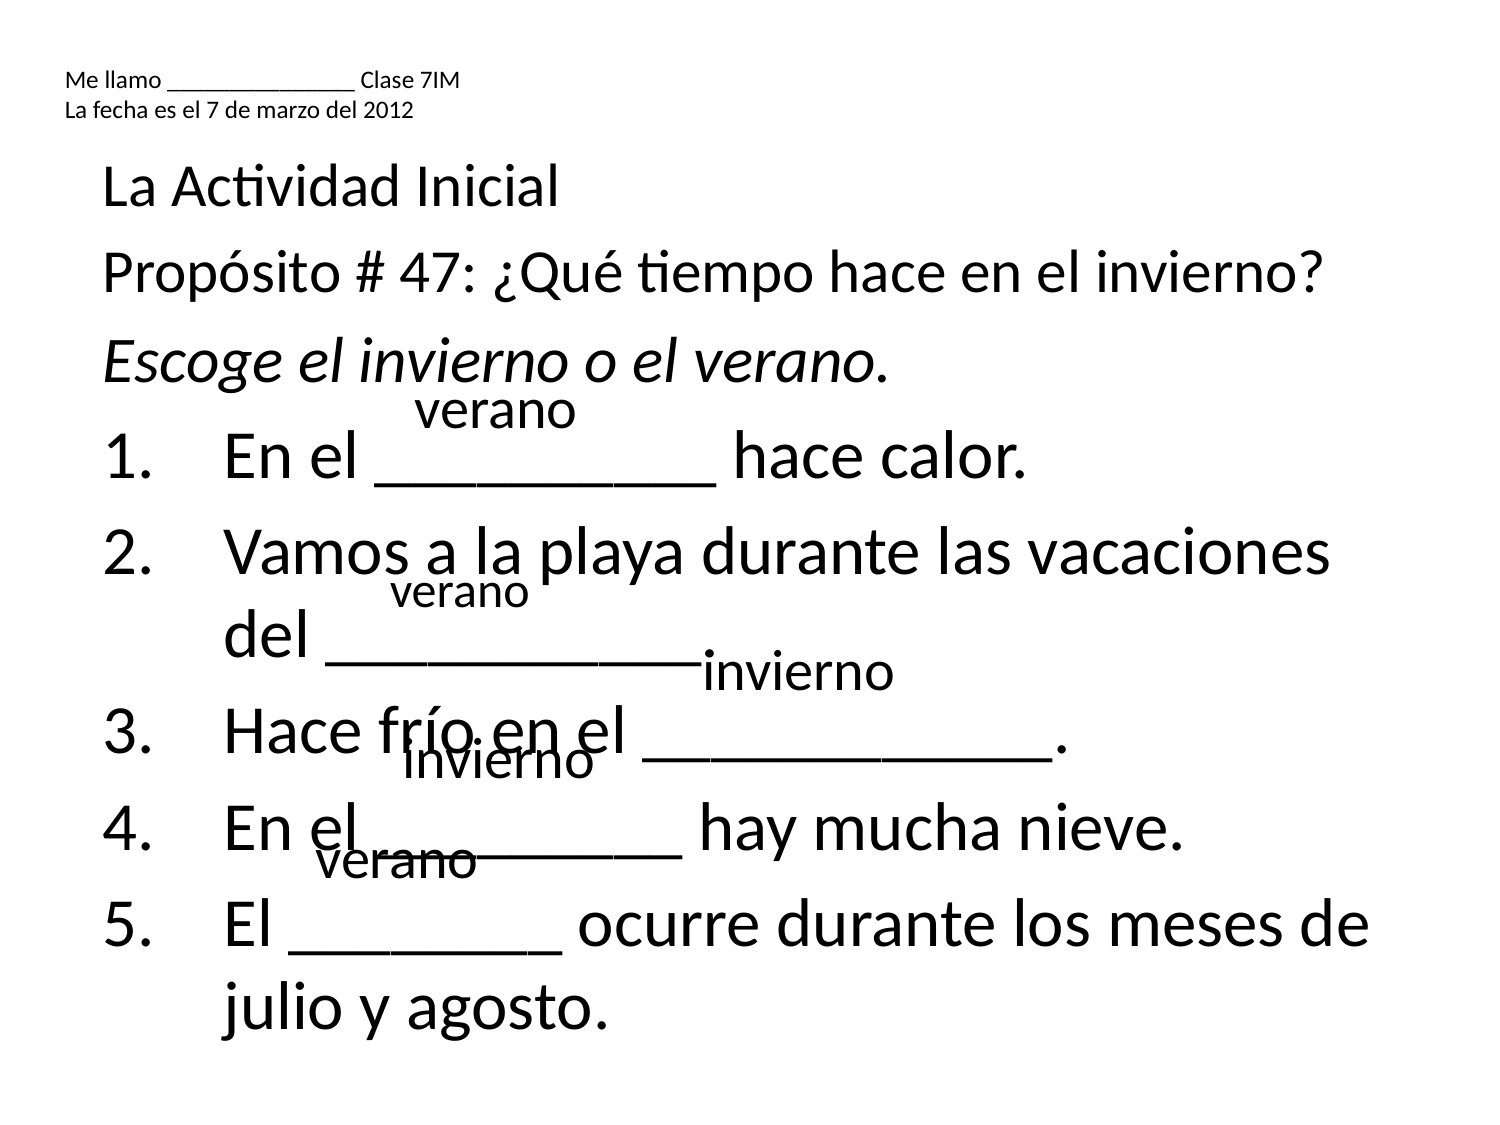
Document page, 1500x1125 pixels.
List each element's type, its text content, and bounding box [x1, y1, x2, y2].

text_box invierno [387, 712, 663, 798]
text_box verano [287, 812, 550, 898]
text_box verano [399, 362, 675, 448]
subtitle La Actividad Inicial Propósito # 47: ¿Qué tiempo hace en el invierno? Escoge el invierno o el verano. En el __________ hace calor. Vamos a la playa durante las vacaciones del ___________. Hace frío en el ____________. En el _________ hay mucha nieve. El ________ ocurre durante los meses de julio y agosto. [87, 137, 1425, 1063]
text_box invierno [687, 624, 963, 710]
text_box Me llamo _______________ Clase 7IM La fecha es el 7 de marzo del 2012 [49, 24, 1400, 163]
text_box verano [375, 549, 650, 625]
